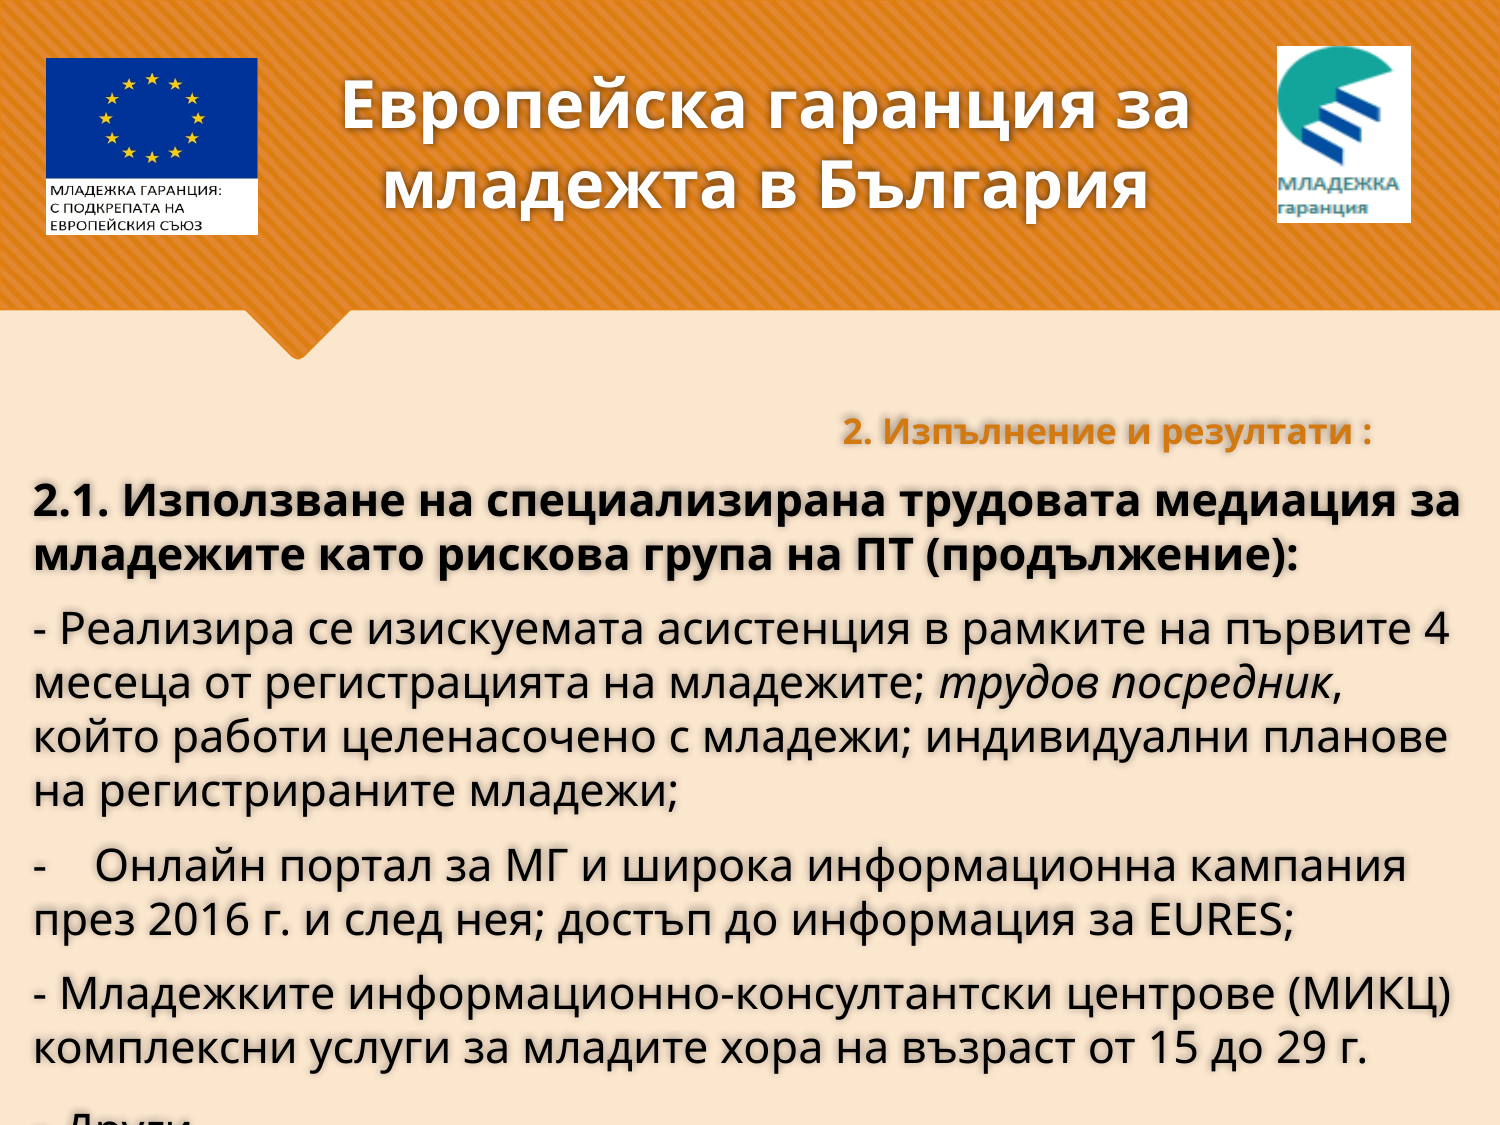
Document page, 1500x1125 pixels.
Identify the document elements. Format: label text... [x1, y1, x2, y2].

picture [46, 58, 258, 235]
picture [1277, 46, 1411, 223]
list 2. Изпълнение и резултати : 2.1. Използване на специализирана трудовата медиация за младежите като рискова група на ПТ (продължение): - Реализира се изискуемата асистенция в рамките на първите 4 месеца от регистрацията на младежите; трудов посредник, който работи целенасочено с младежи; индивидуални планове на регистрираните младежи; - Онлайн портал за МГ и широка информационна кампания през 2016 г. и след нея; достъп до информация за EURES; - Младежките информационно-консултантски центрове (МИКЦ) комплексни услуги за младите хора на възраст от 15 до 29 г. - Други. [17, 397, 1483, 1125]
title Европейска гаранция за младежта в България [320, 101, 1231, 230]
